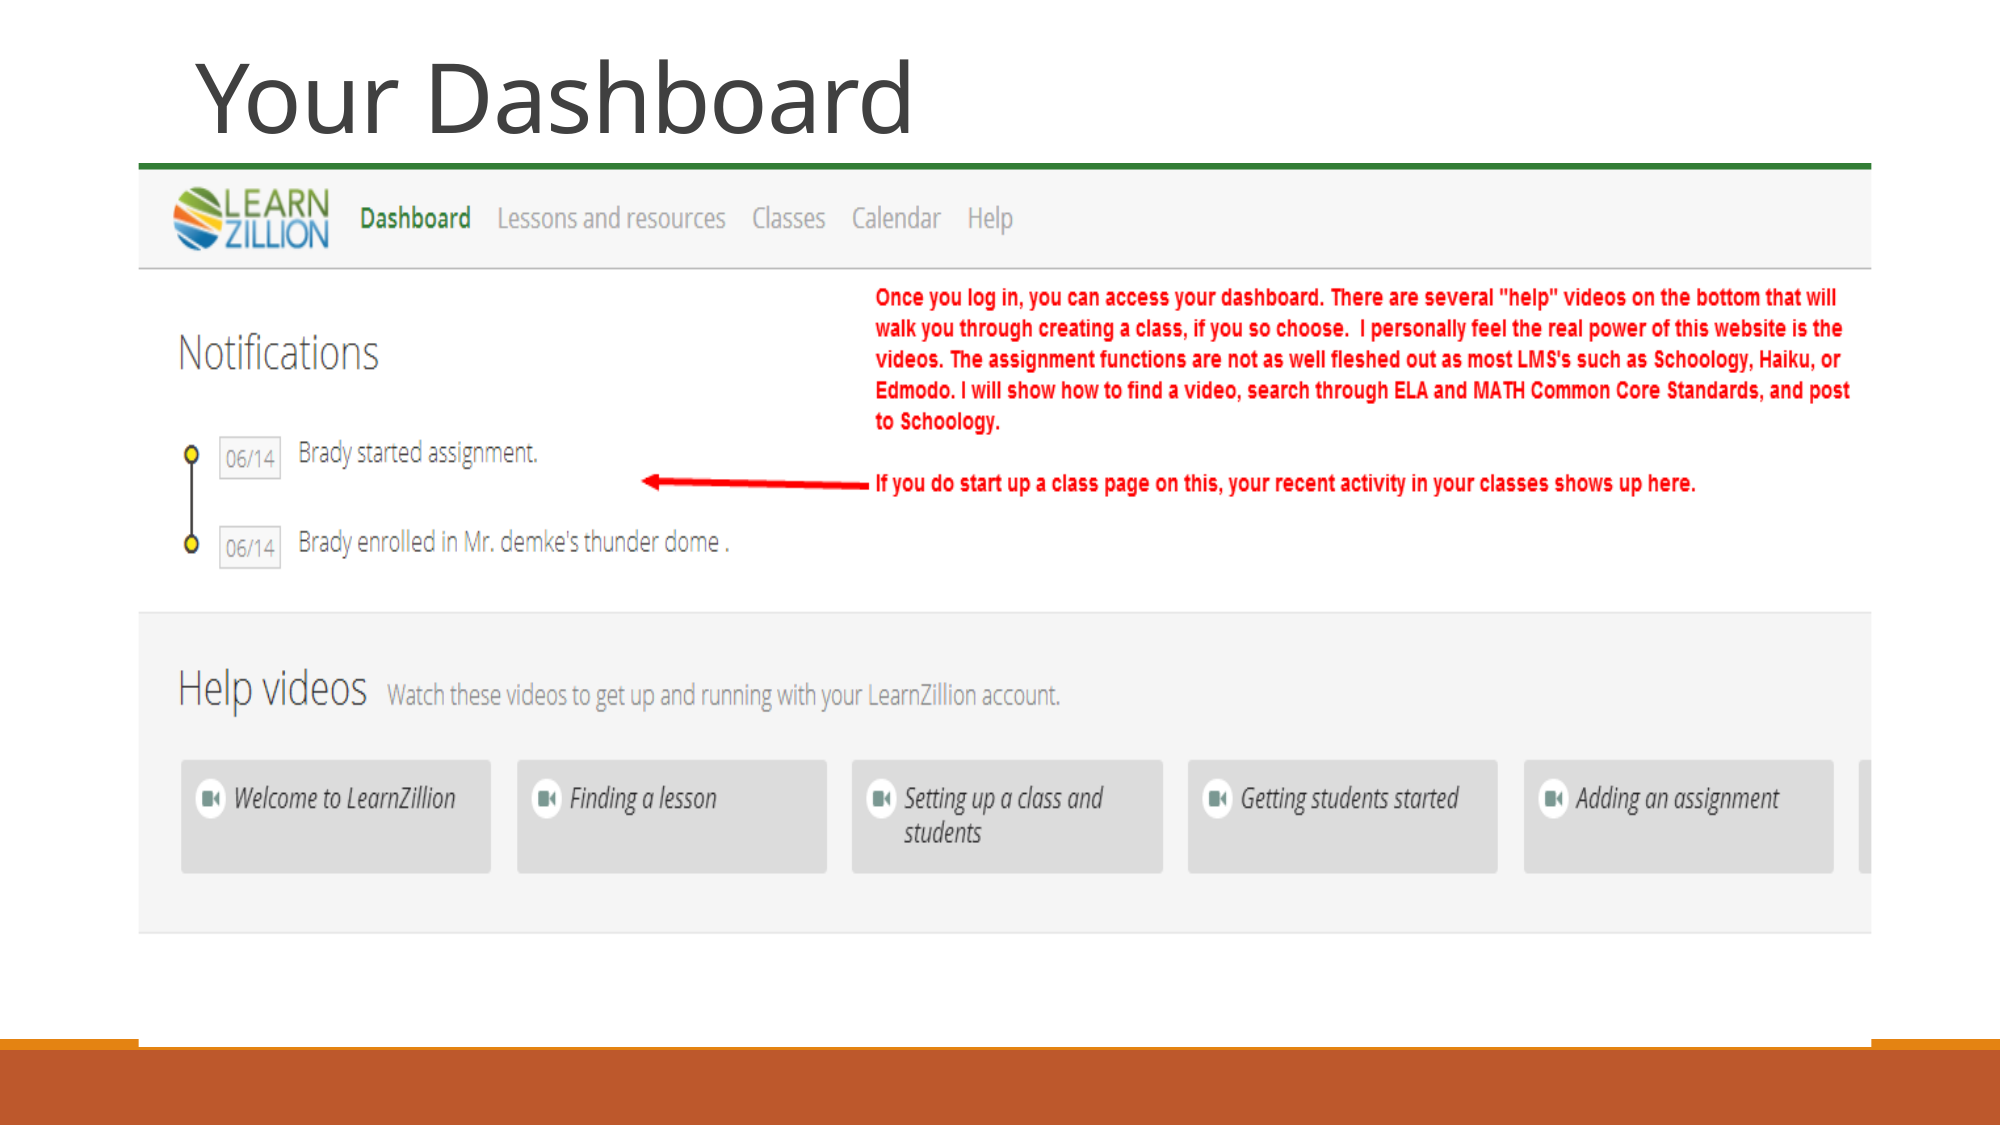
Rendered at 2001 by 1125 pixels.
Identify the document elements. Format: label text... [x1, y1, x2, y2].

title Your Dashboard [180, 47, 1830, 158]
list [137, 160, 1872, 1047]
